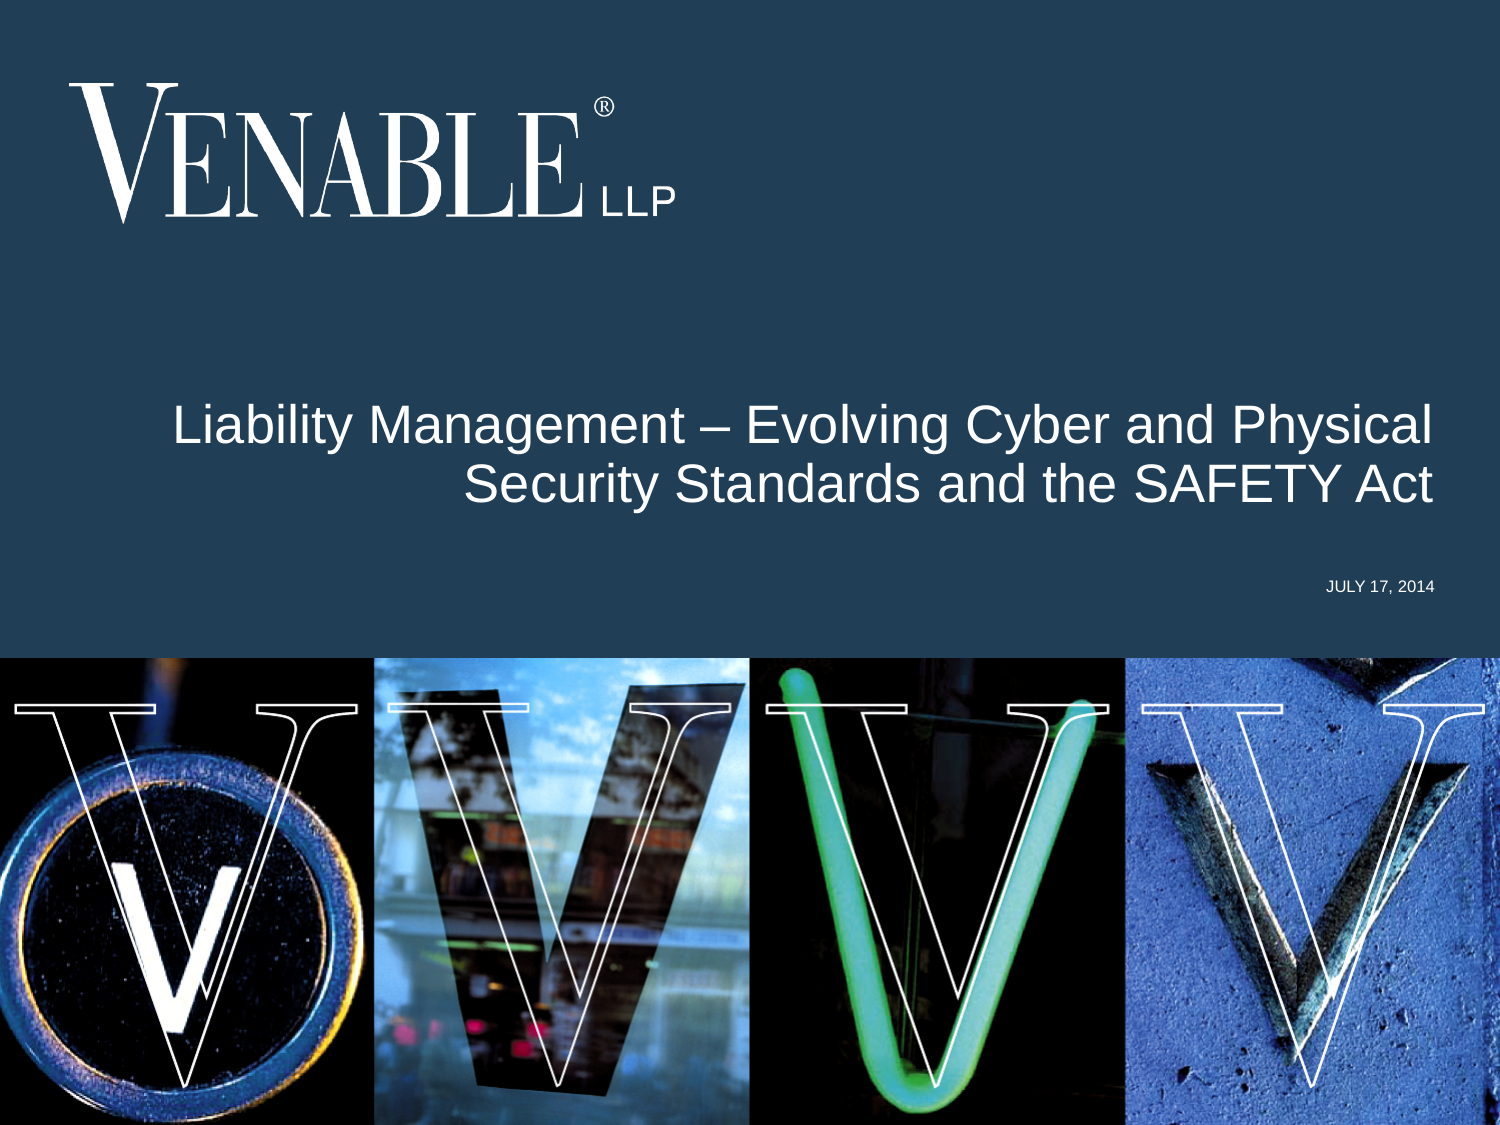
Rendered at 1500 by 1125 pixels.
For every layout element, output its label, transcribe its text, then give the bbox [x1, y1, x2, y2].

text_box [0, 0, 1500, 658]
subtitle JULY 17, 2014 [324, 562, 1450, 638]
title Liability Management – Evolving Cyber and Physical Security Standards and the SAFETY Act [112, 389, 1450, 578]
picture [68, 83, 676, 224]
picture [0, 658, 1500, 1125]
